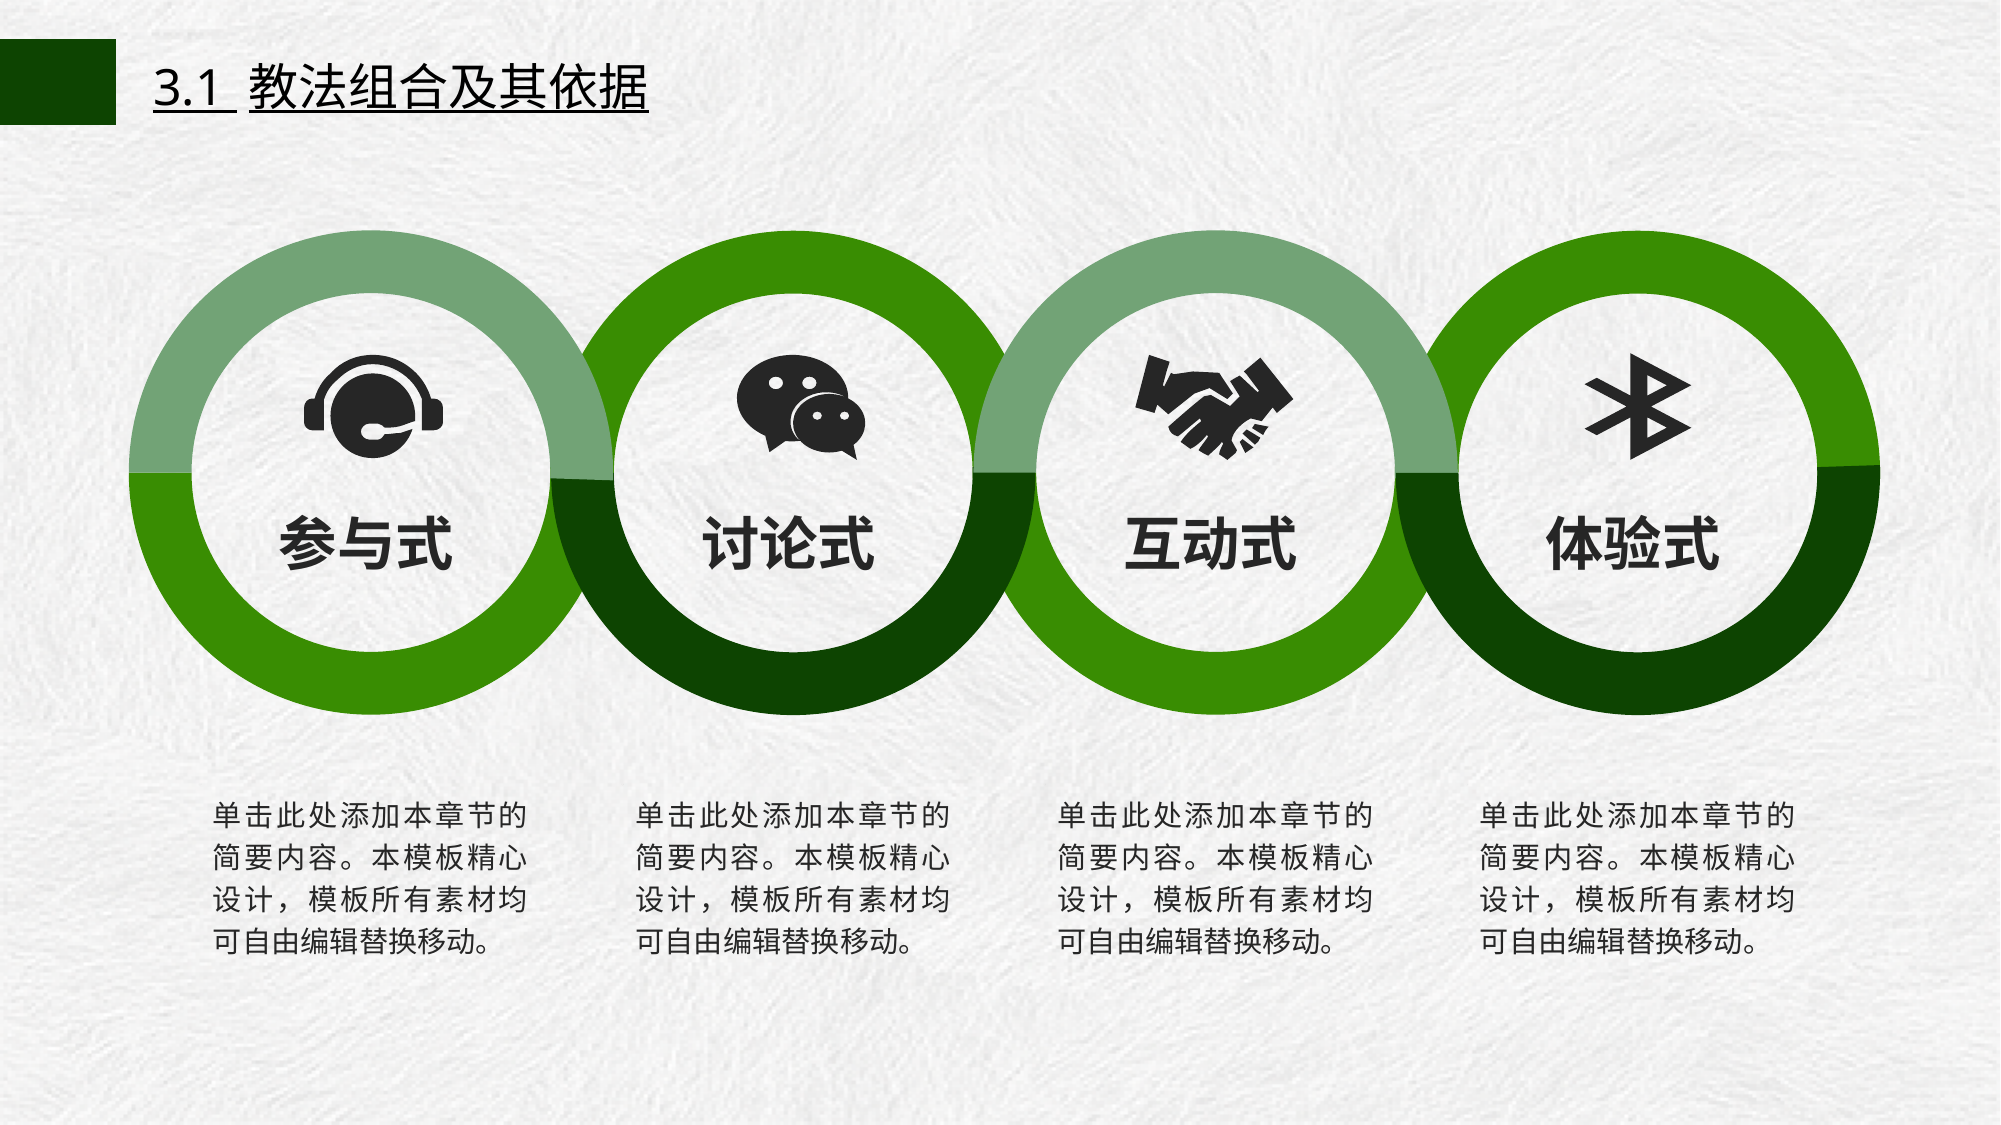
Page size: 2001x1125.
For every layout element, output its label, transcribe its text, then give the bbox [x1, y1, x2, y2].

text_box 单击此处添加本章节的简要内容。本模板精心设计，模板所有素材均可自由编辑替换移动。 [198, 783, 544, 966]
text_box 单击此处添加本章节的简要内容。本模板精心设计，模板所有素材均可自由编辑替换移动。 [620, 783, 966, 966]
text_box 单击此处添加本章节的简要内容。本模板精心设计，模板所有素材均可自由编辑替换移动。 [1465, 783, 1811, 966]
text_box 3.1 教法组合及其依据 [138, 48, 671, 124]
text_box [0, 39, 116, 125]
picture [0, 0, 2001, 1125]
text_box 单击此处添加本章节的简要内容。本模板精心设计，模板所有素材均可自由编辑替换移动。 [1043, 783, 1389, 966]
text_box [128, 230, 1880, 716]
